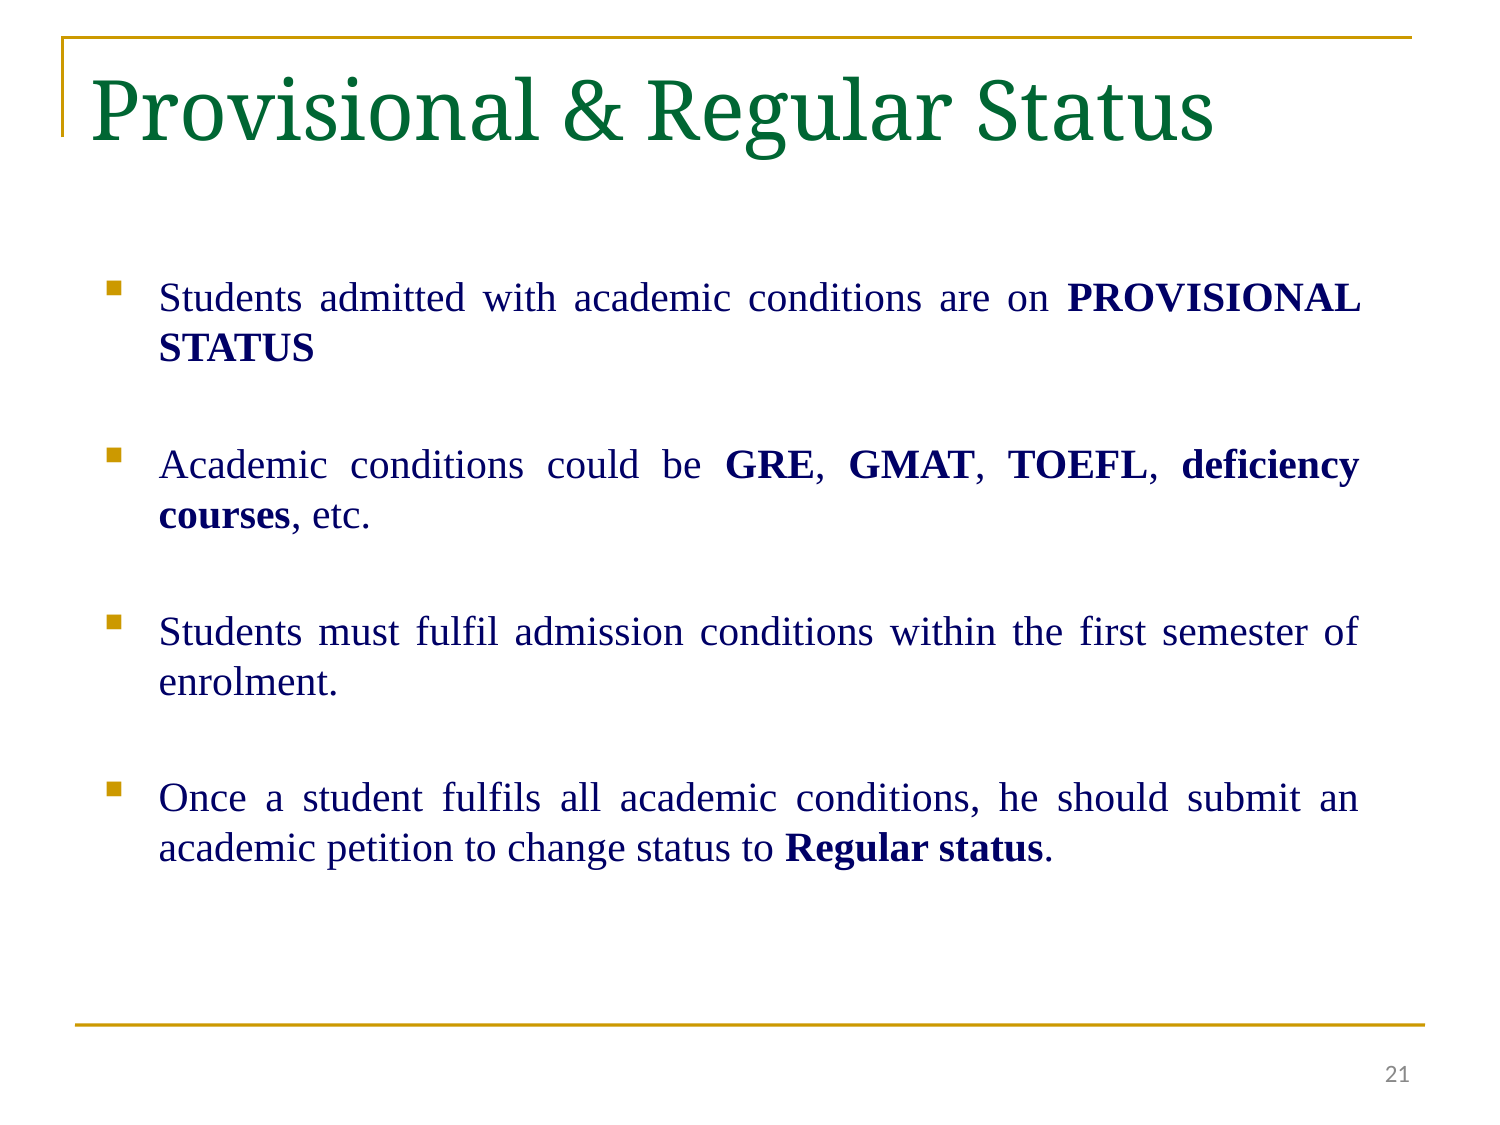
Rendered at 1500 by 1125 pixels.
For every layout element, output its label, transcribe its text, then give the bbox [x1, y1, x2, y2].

text_box Students admitted with academic conditions are on PROVISIONAL STATUS Academic conditions could be GRE, GMAT, TOEFL, deficiency courses, etc. Students must fulfil admission conditions within the first semester of enrolment. Once a student fulfils all academic conditions, he should submit an academic petition to change status to Regular status. [87, 262, 1375, 1038]
text_box 21 [1074, 1042, 1425, 1103]
text_box Provisional & Regular Status [75, 49, 1463, 188]
